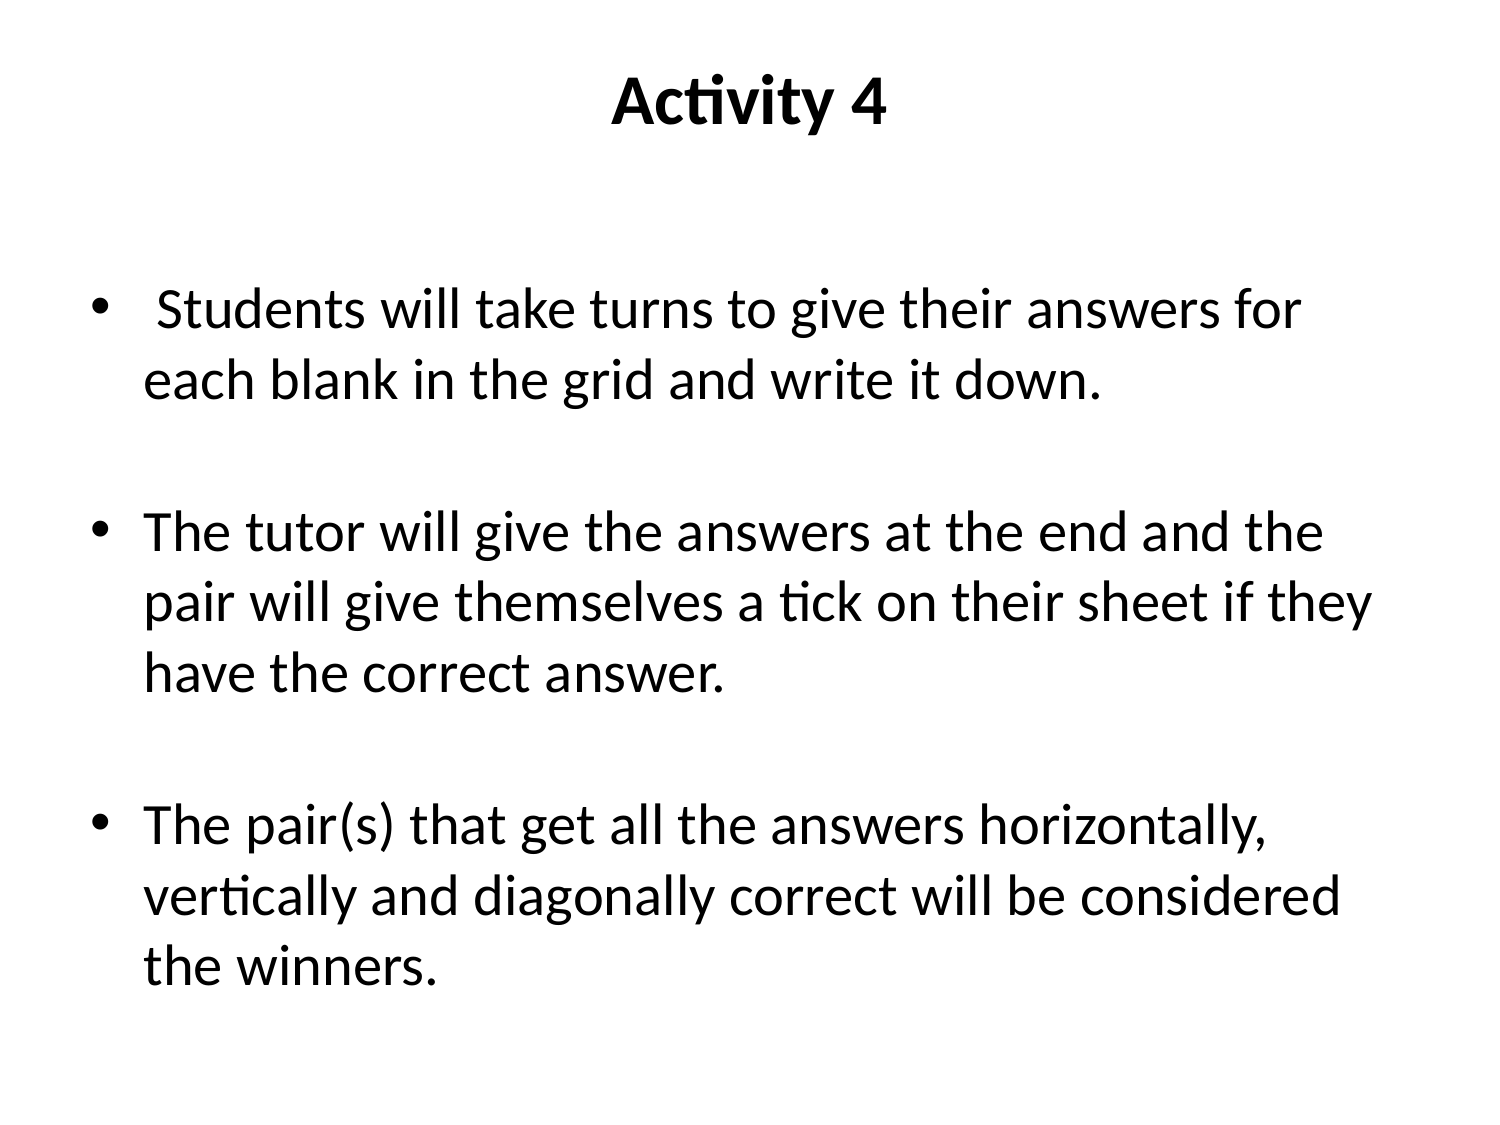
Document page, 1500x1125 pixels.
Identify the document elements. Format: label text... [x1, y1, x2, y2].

title Activity 4 [75, 45, 1425, 233]
list Students will take turns to give their answers for each blank in the grid and write it down. The tutor will give the answers at the end and the pair will give themselves a tick on their sheet if they have the correct answer. The pair(s) that get all the answers horizontally, vertically and diagonally correct will be considered the winners. [75, 262, 1425, 1005]
